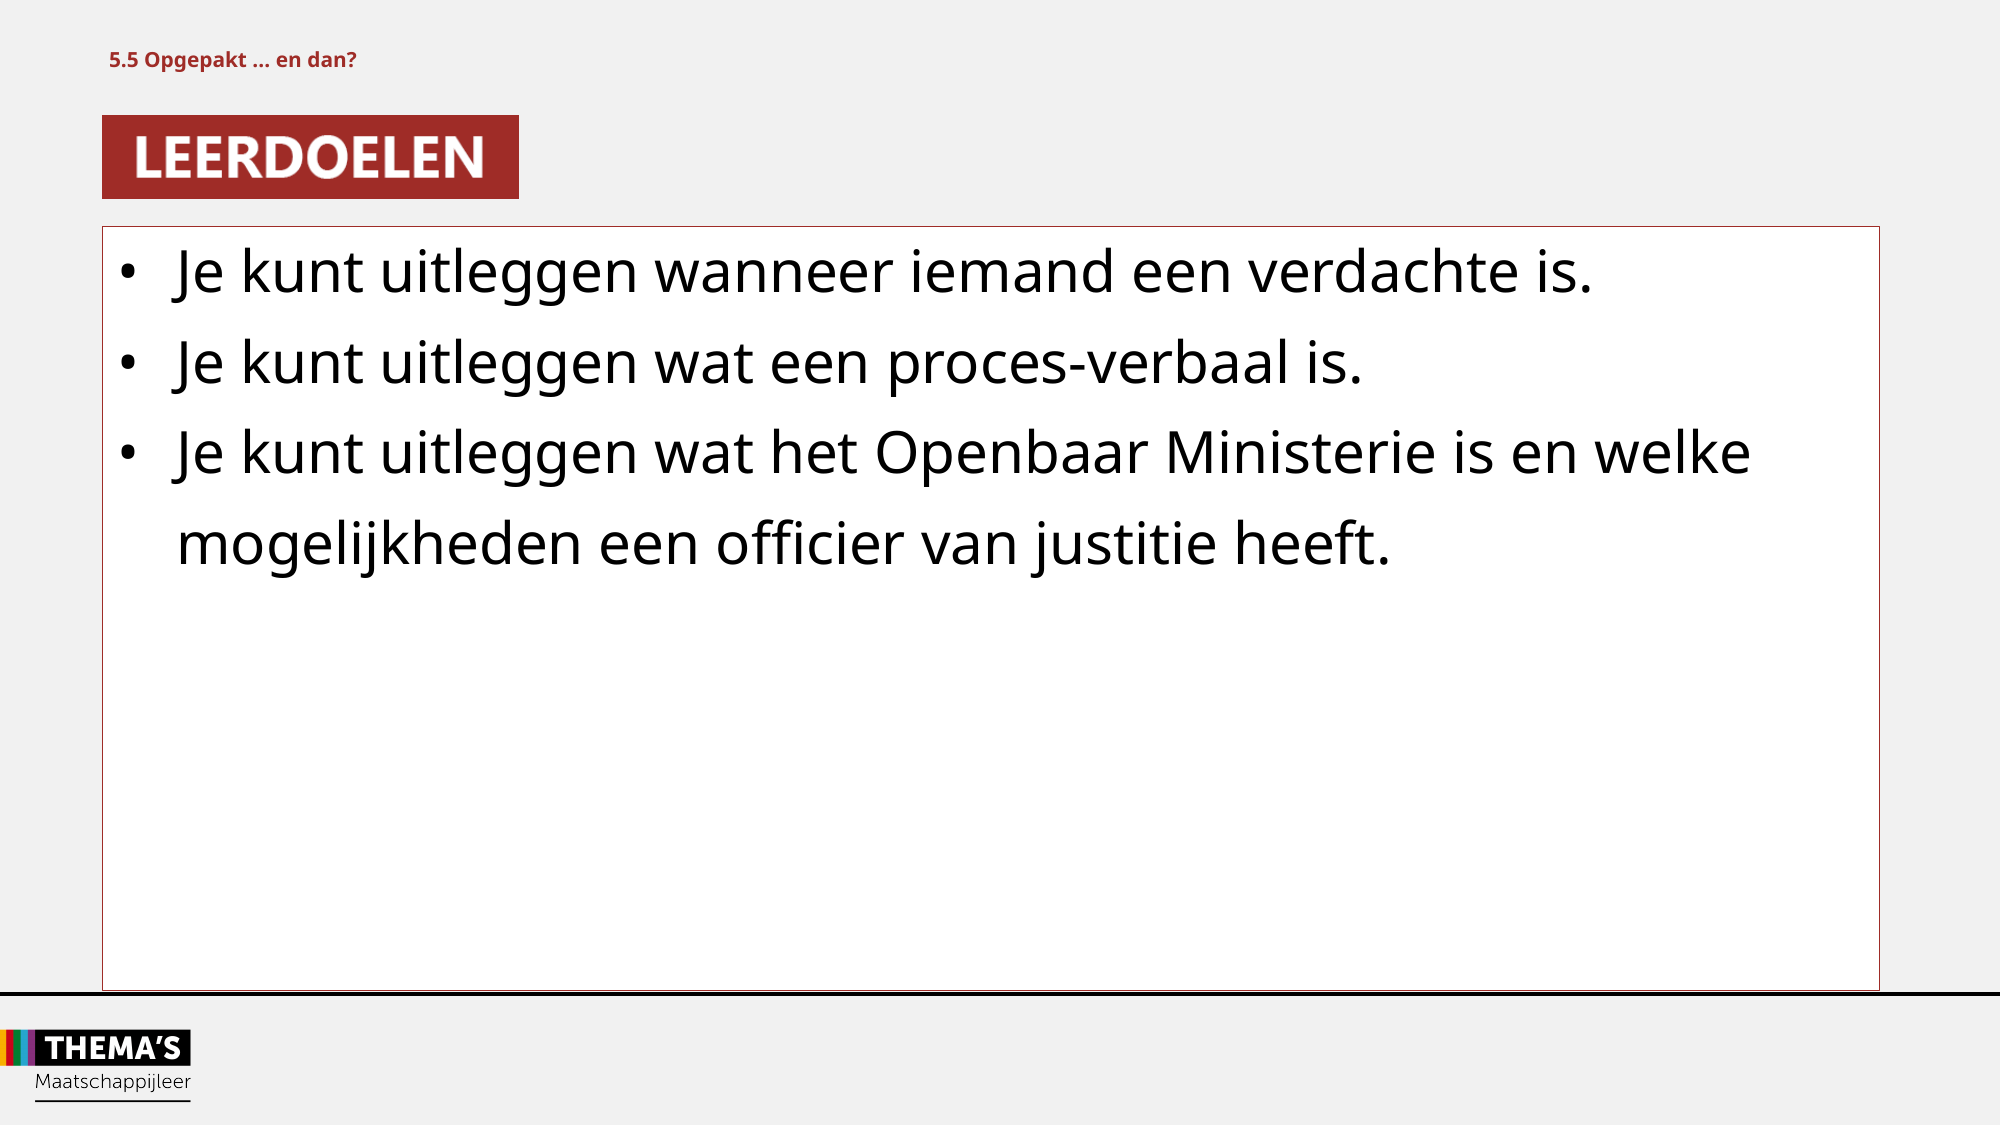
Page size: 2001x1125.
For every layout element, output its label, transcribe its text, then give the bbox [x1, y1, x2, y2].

list 5.5 Opgepakt ... en dan? [94, 33, 941, 88]
picture [0, 993, 203, 1125]
list • Je kunt uitleggen wanneer iemand een verdachte is. • Je kunt uitleggen wat een proces-verbaal is. • Je kunt uitleggen wat het Openbaar Ministerie is en welke mogelijkheden een officier van justitie heeft. [102, 226, 1880, 991]
